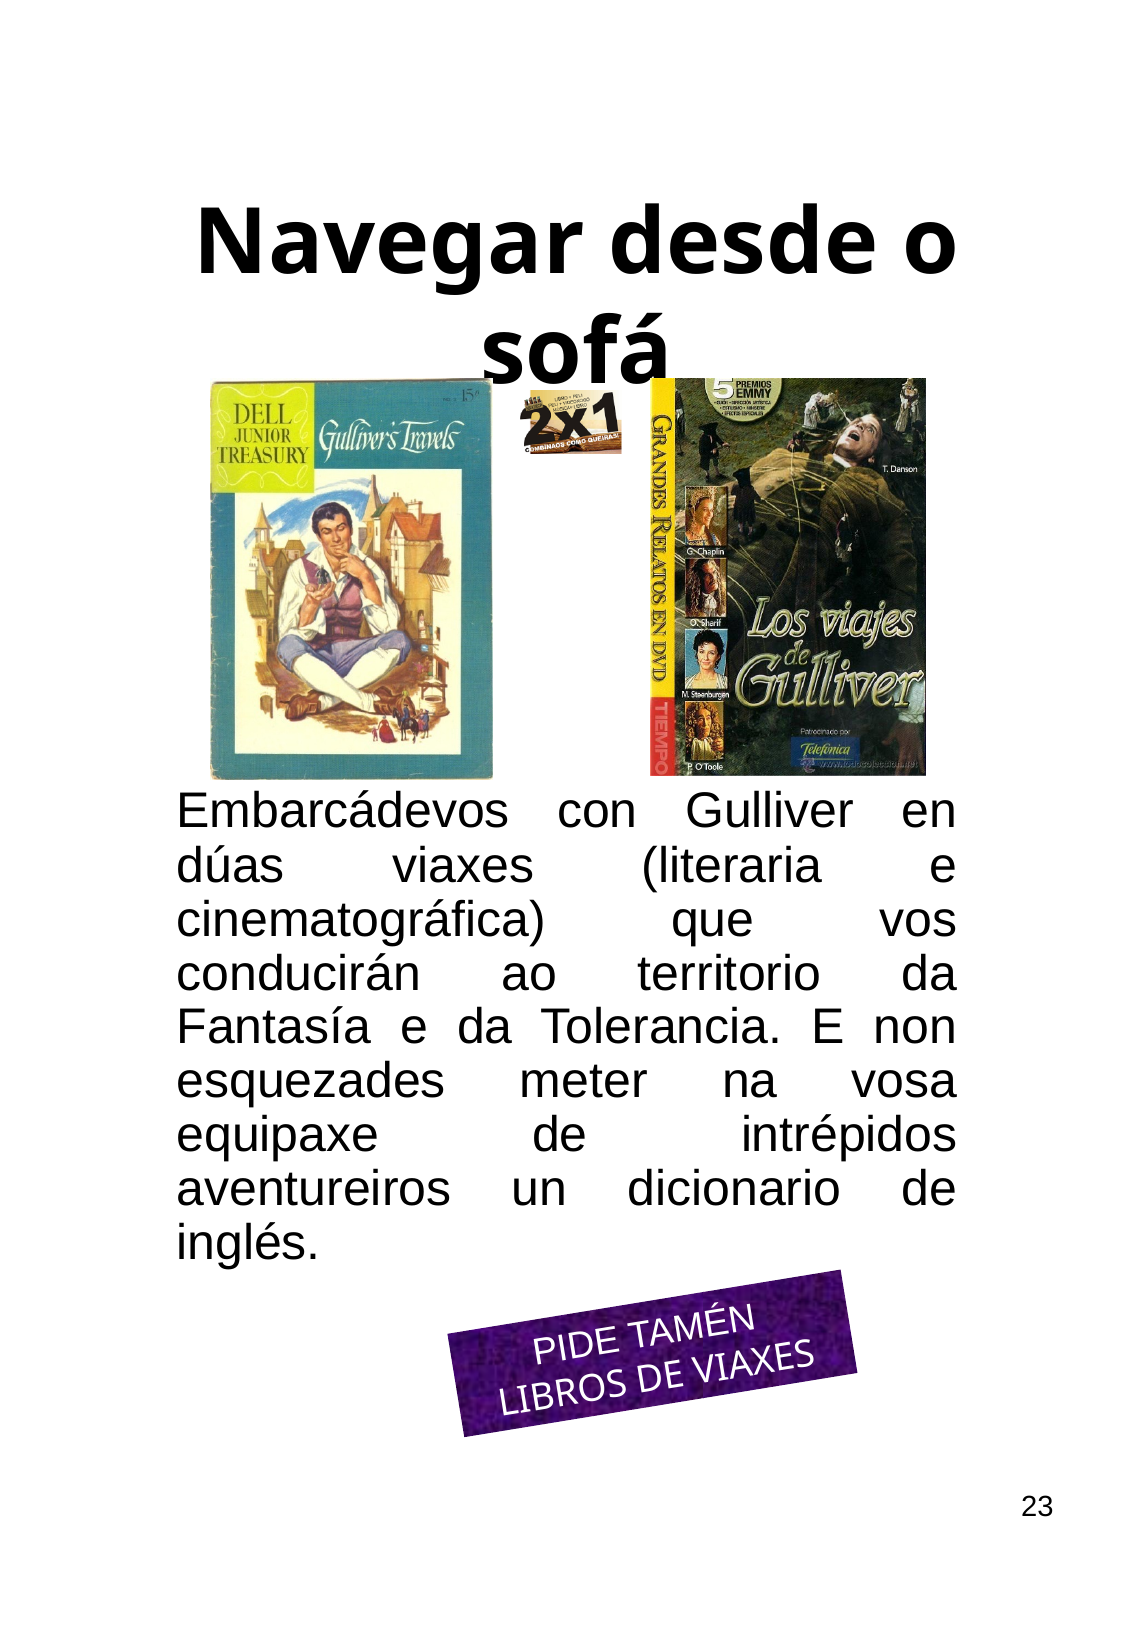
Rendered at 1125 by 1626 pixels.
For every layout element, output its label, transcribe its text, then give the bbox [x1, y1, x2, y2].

title Navegar desde o sofá [70, 155, 1084, 428]
slide_number 23 [806, 1479, 1069, 1593]
picture [650, 378, 927, 776]
list Embarcádevos con Gulliver en dúas viaxes (literaria e cinematográfica) que vos conducirán ao territorio da Fantasía e da Tolerancia. E non esquezades meter na vosa equipaxe de intrépidos aventureiros un dicionario de inglés. [105, 777, 973, 1302]
picture [210, 378, 493, 780]
text_box PIDE TAMÉN LIBROS DE VIAXES [447, 1269, 858, 1438]
picture [519, 390, 622, 454]
